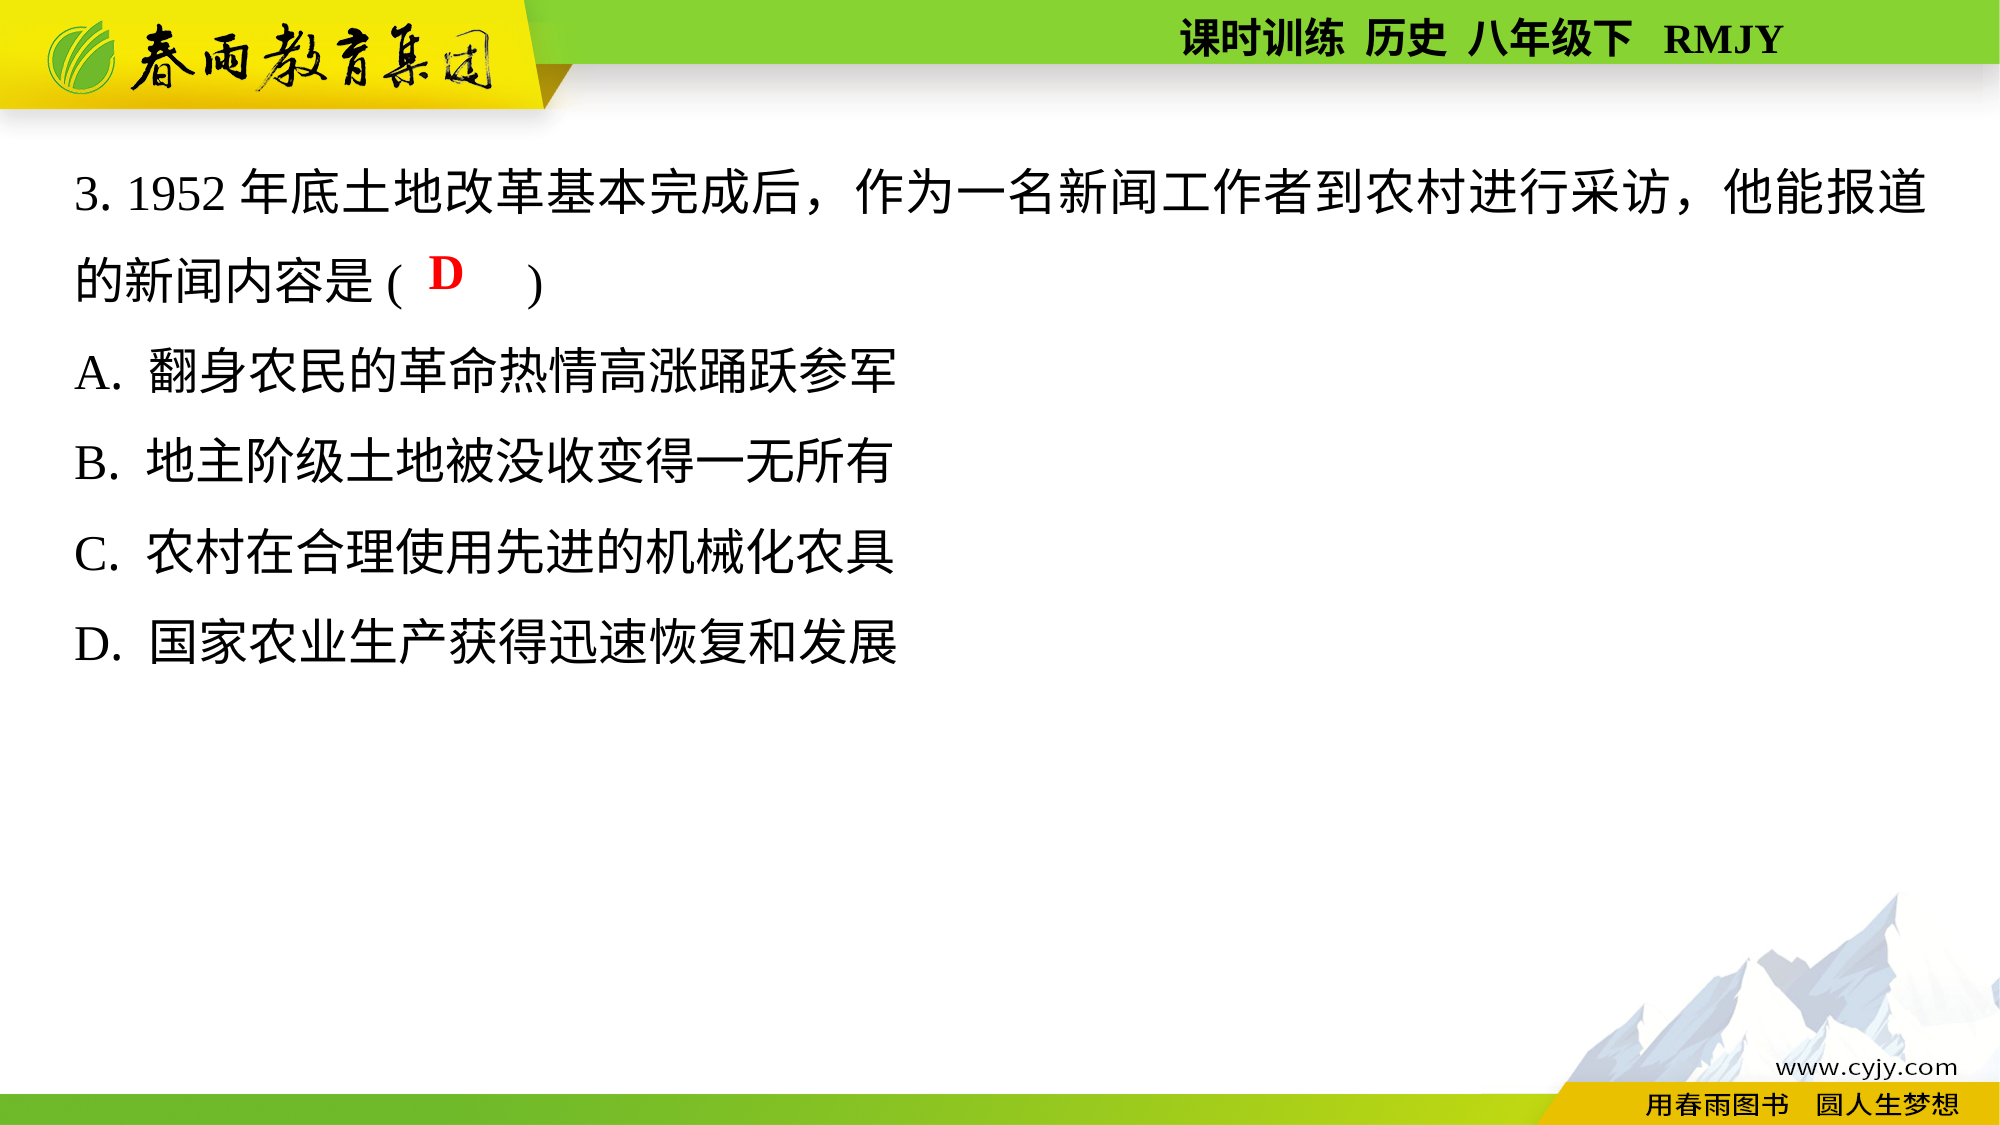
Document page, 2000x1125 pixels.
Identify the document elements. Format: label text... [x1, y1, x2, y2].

picture [0, 0, 2000, 1125]
text_box D [414, 231, 480, 307]
list 3. 1952年底土地改革基本完成后，作为一名新闻工作者到农村进行采访，他能报道的新闻内容是( ) A. 翻身农民的革命热情高涨踊跃参军 B. 地主阶级土地被没收变得一无所有 C. 农村在合理使用先进的机械化农具 D. 国家农业生产获得迅速恢复和发展 [59, 122, 1944, 672]
